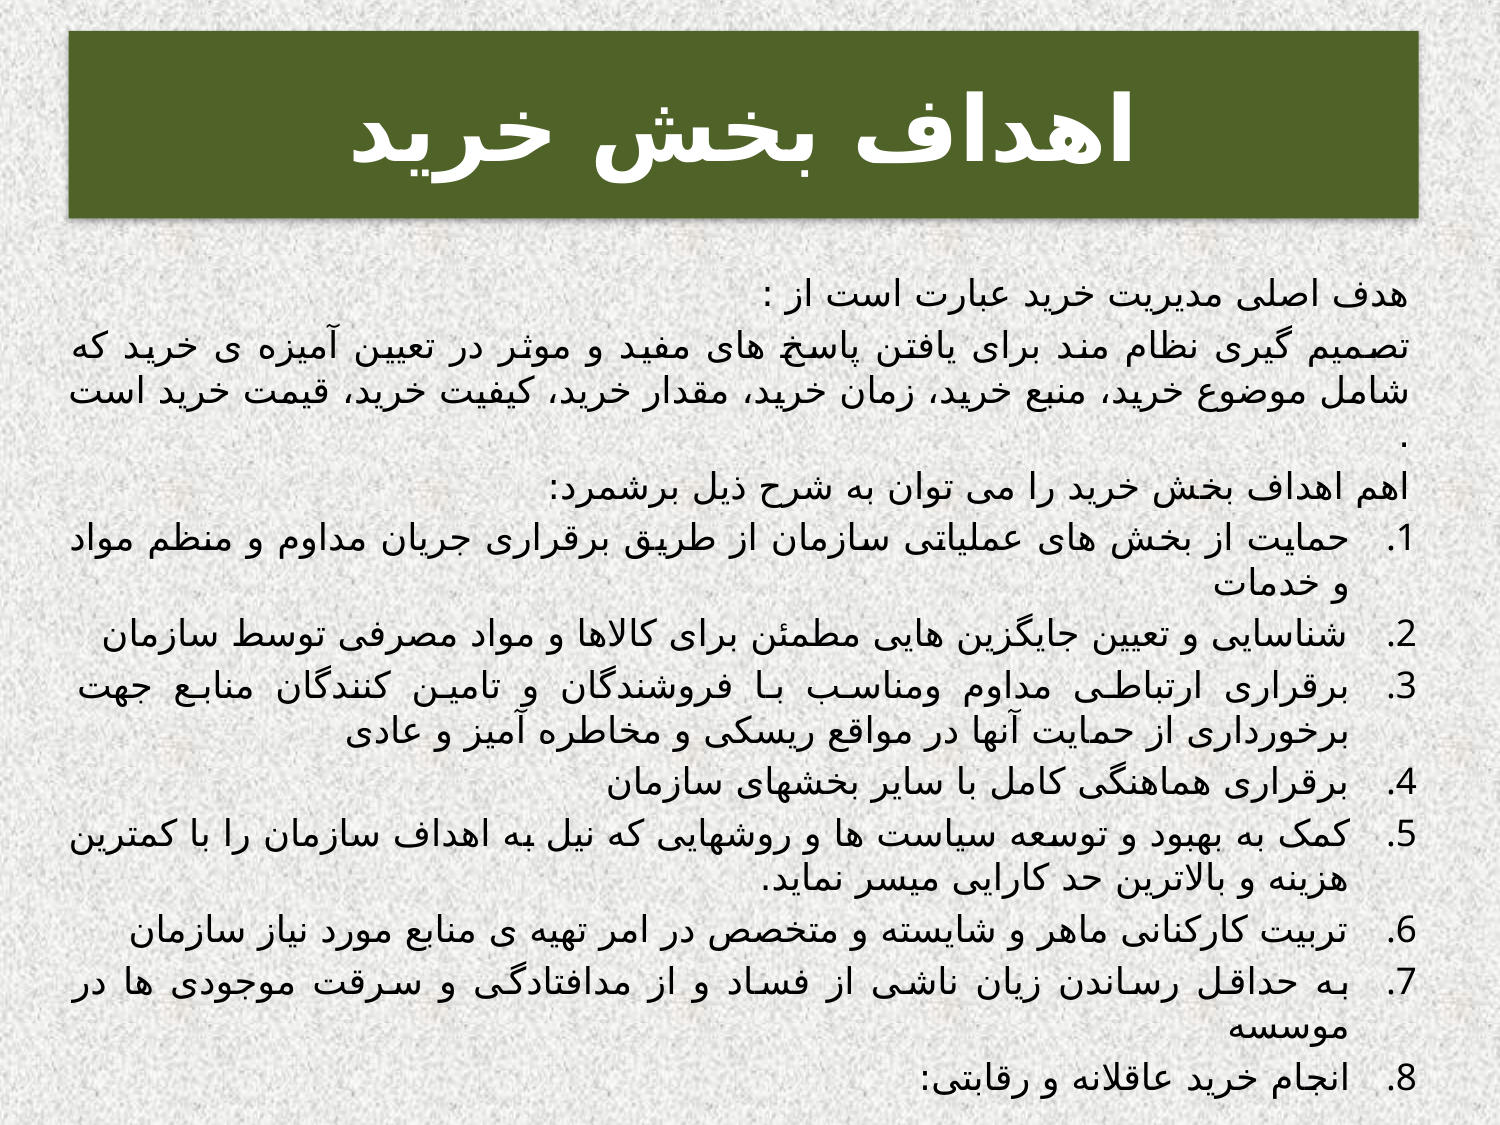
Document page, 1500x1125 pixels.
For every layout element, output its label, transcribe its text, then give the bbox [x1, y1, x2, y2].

picture [0, 0, 1500, 1125]
list هدف اصلی مدیریت خرید عبارت است از : تصمیم گیری نظام مند برای یافتن پاسخ های مفید و موثر در تعیین آمیزه ی خرید که شامل موضوع خرید، منبع خرید، زمان خرید، مقدار خرید، کیفیت خرید، قیمت خرید است . اهم اهداف بخش خرید را می توان به شرح ذیل برشمرد: حمایت از بخش های عملیاتی سازمان از طریق برقراری جریان مداوم و منظم مواد و خدمات شناسایی و تعیین جایگزین هایی مطمئن برای کالاها و مواد مصرفی توسط سازمان برقراری ارتباطی مداوم ومناسب با فروشندگان و تامین کنندگان منابع جهت برخورداری از حمایت آنها در مواقع ریسکی و مخاطره آمیز و عادی برقراری هماهنگی کامل با سایر بخشهای سازمان کمک به بهبود و توسعه سیاست ها و روشهایی که نیل به اهداف سازمان را با کمترین هزینه و بالاترین حد کارایی میسر نماید. تربیت کارکنانی ماهر و شایسته و متخصص در امر تهیه ی منابع مورد نیاز سازمان به حداقل رساندن زیان ناشی از فساد و از مدافتادگی و سرقت موجودی ها در موسسه انجام خرید عاقلانه و رقابتی: [53, 262, 1425, 1106]
title اهداف بخش خرید [68, 30, 1419, 219]
